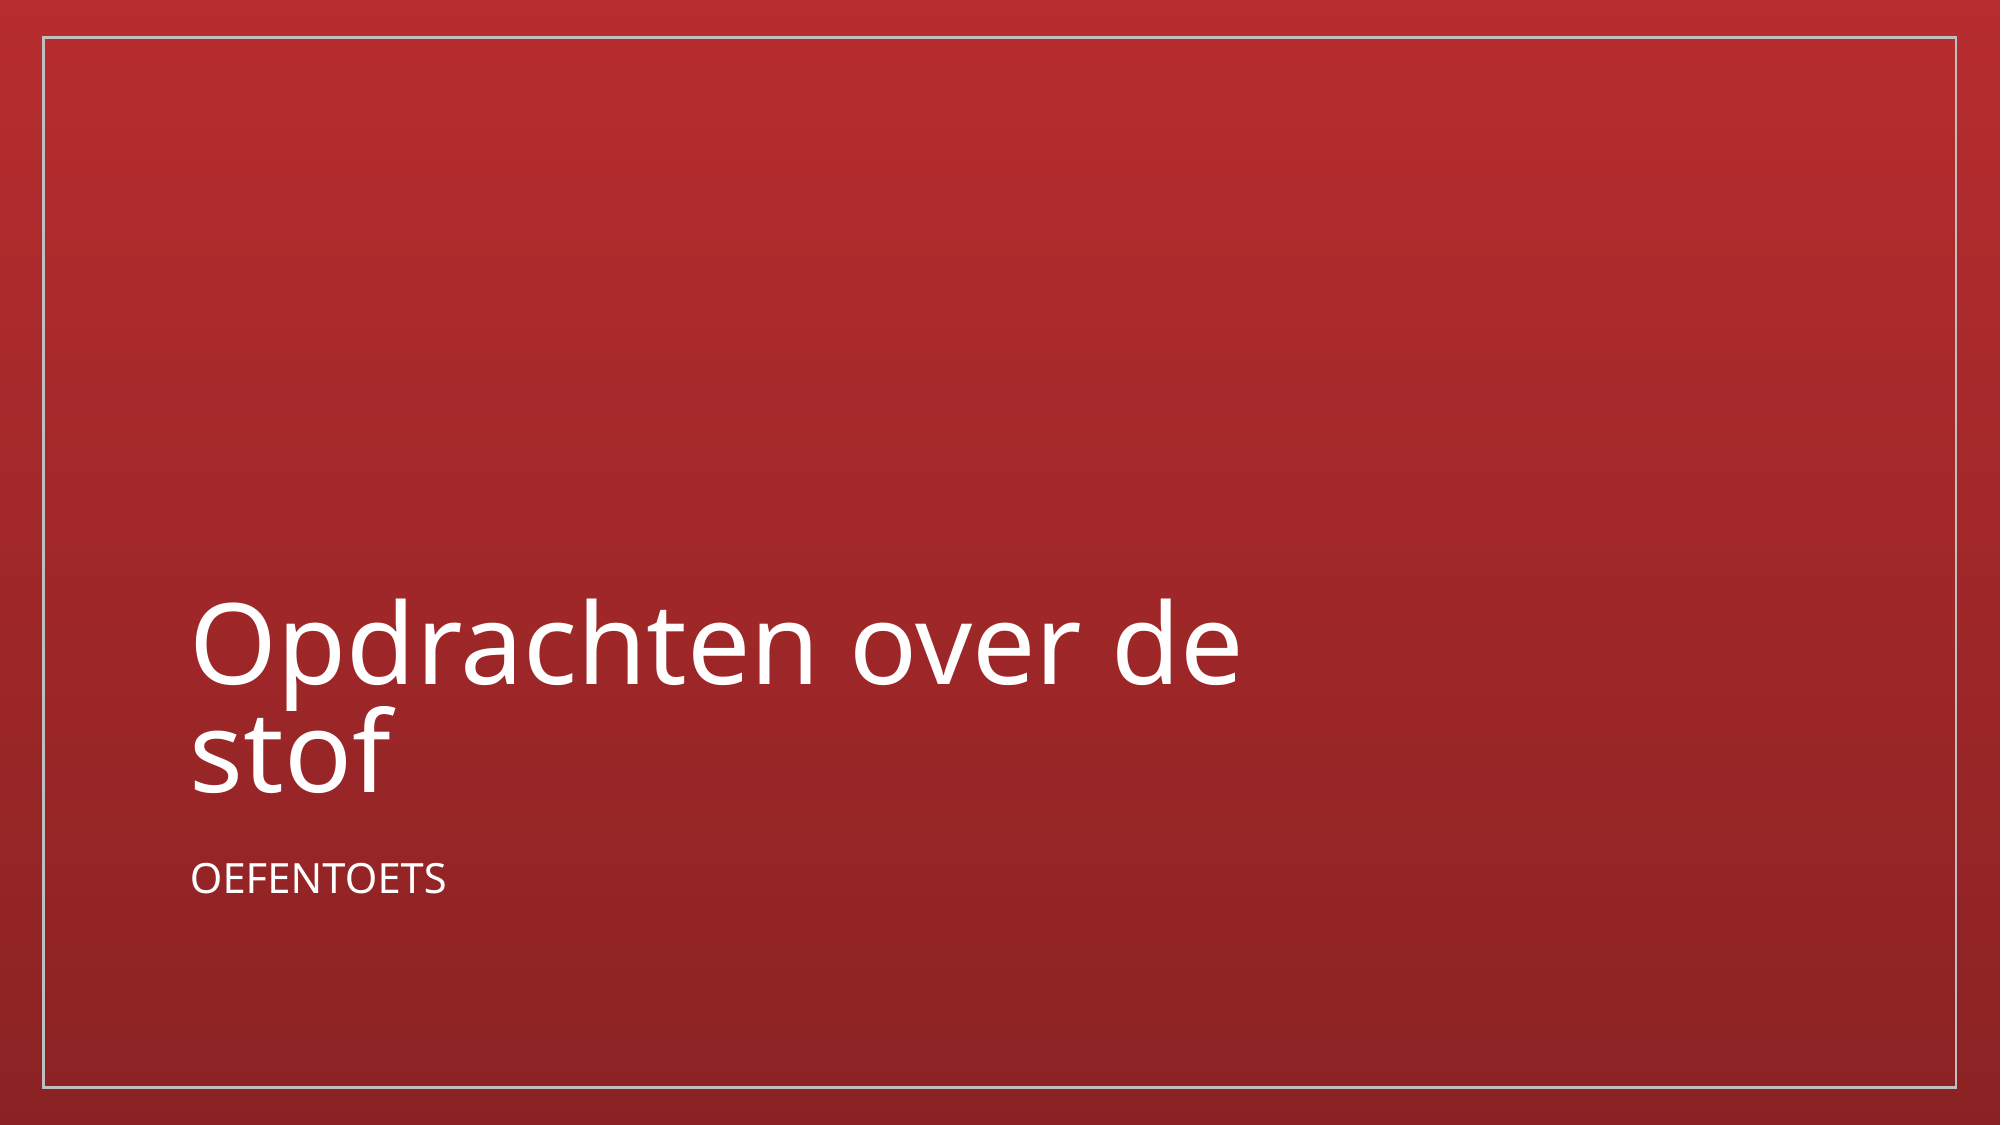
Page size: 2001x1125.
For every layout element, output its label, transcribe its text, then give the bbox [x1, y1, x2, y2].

list oefentoets [174, 849, 1450, 963]
title Opdrachten over de stof [174, 299, 1450, 822]
